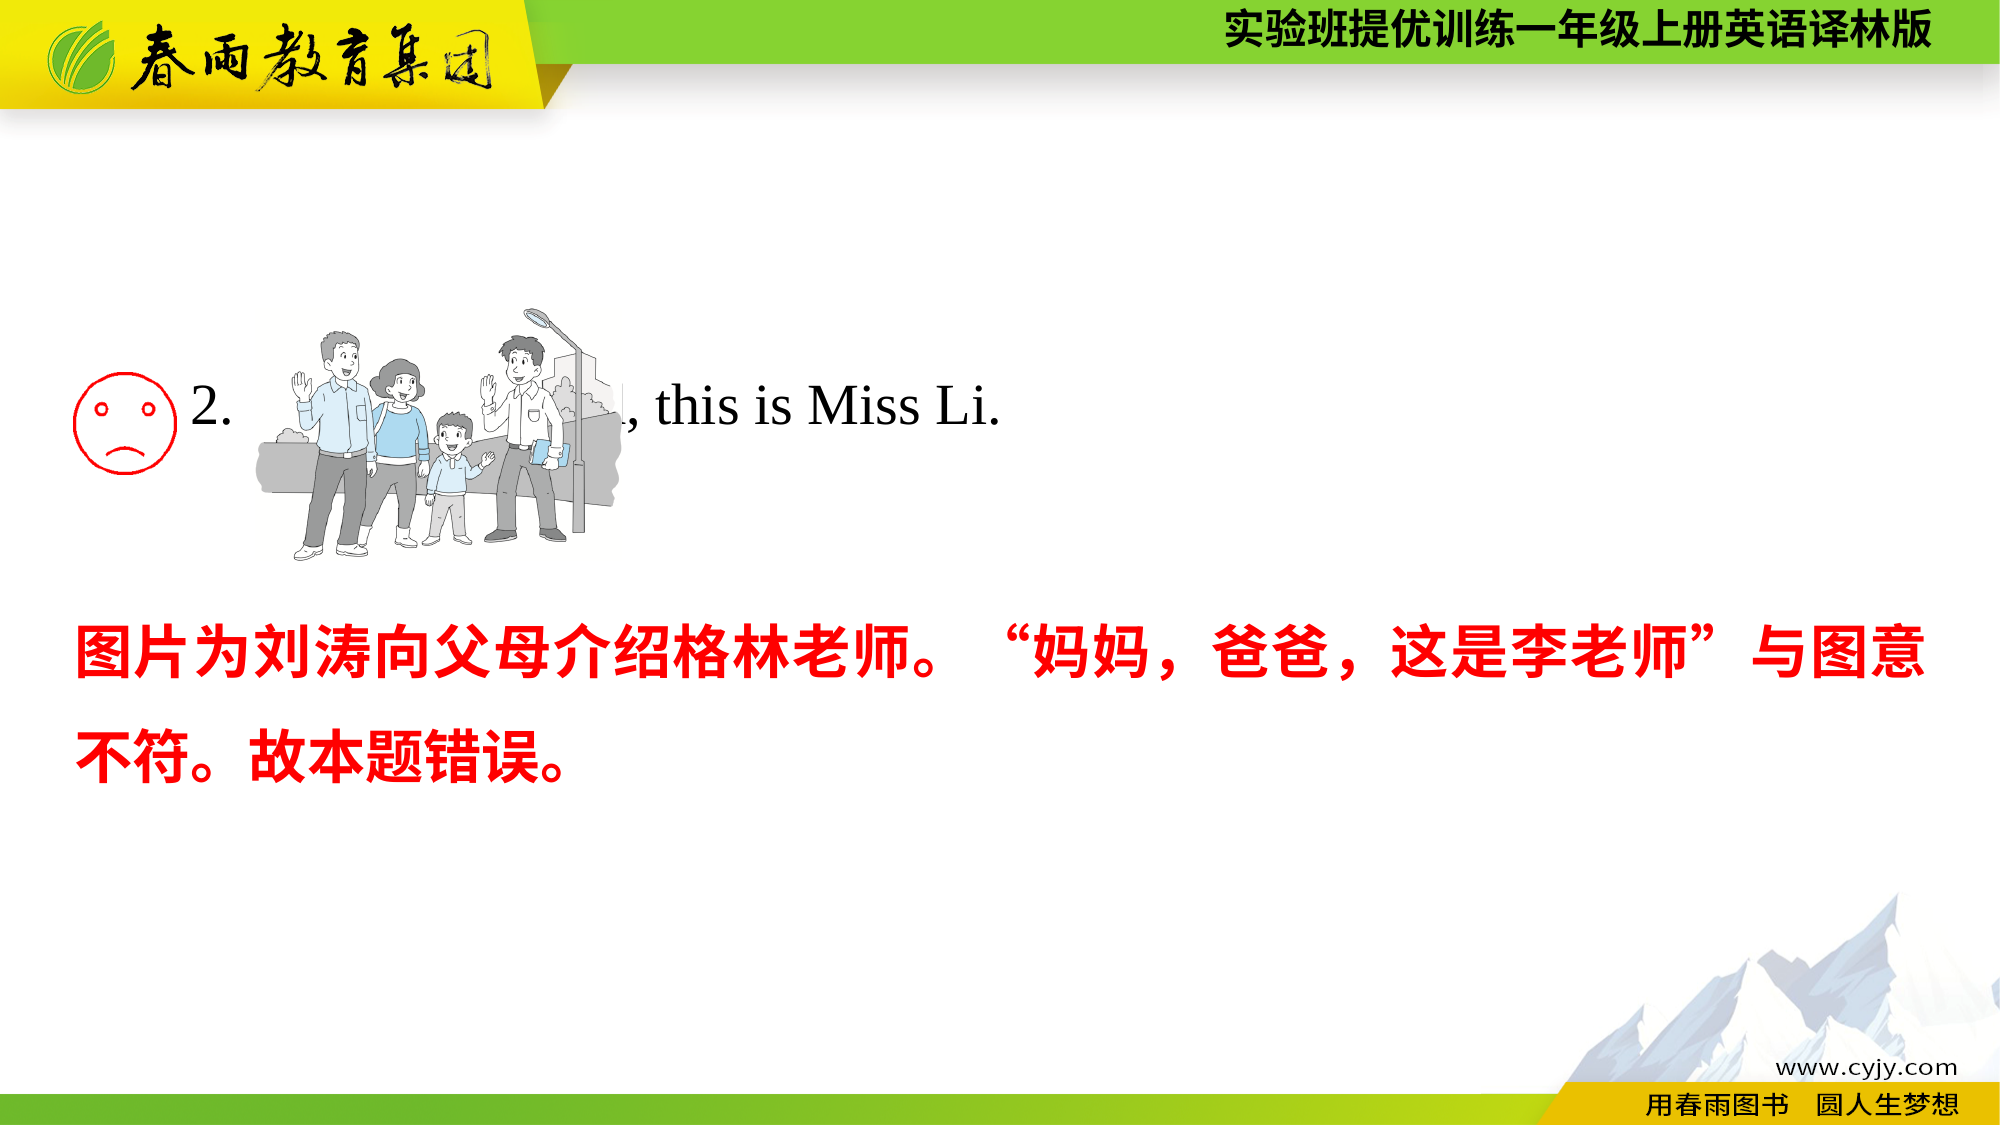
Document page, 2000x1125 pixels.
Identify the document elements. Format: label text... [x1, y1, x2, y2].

list 图片为刘涛向父母介绍格林老师。“妈妈，爸爸，这是李老师”与图意不符。故本题错误。 [59, 573, 1944, 787]
picture [0, 0, 2000, 1125]
text_box 2. Mum, Dad, this is Miss Li. [59, 254, 1944, 444]
